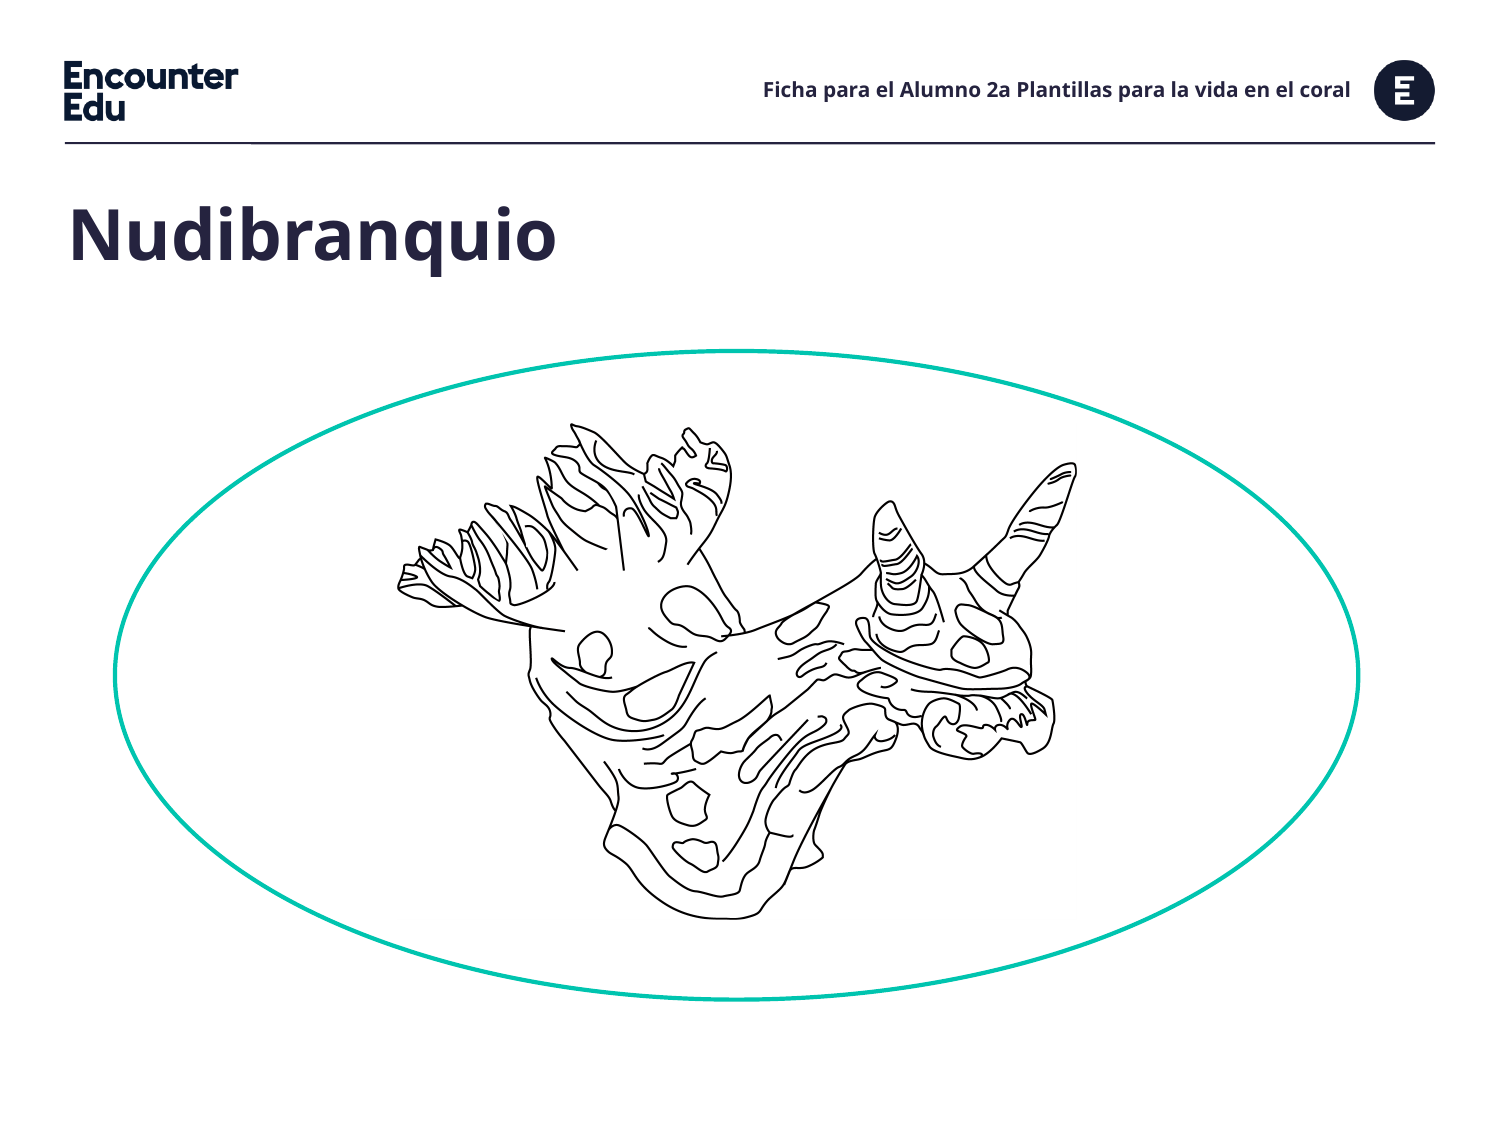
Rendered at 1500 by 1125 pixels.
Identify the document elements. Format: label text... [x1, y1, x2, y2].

title Ficha para el Alumno 2a Plantillas para la vida en el coral [749, 67, 1359, 114]
picture [60, 59, 243, 122]
picture [1372, 58, 1436, 122]
list Nudibranquio [59, 191, 929, 394]
picture [396, 423, 1077, 920]
text_box [114, 366, 1359, 1000]
